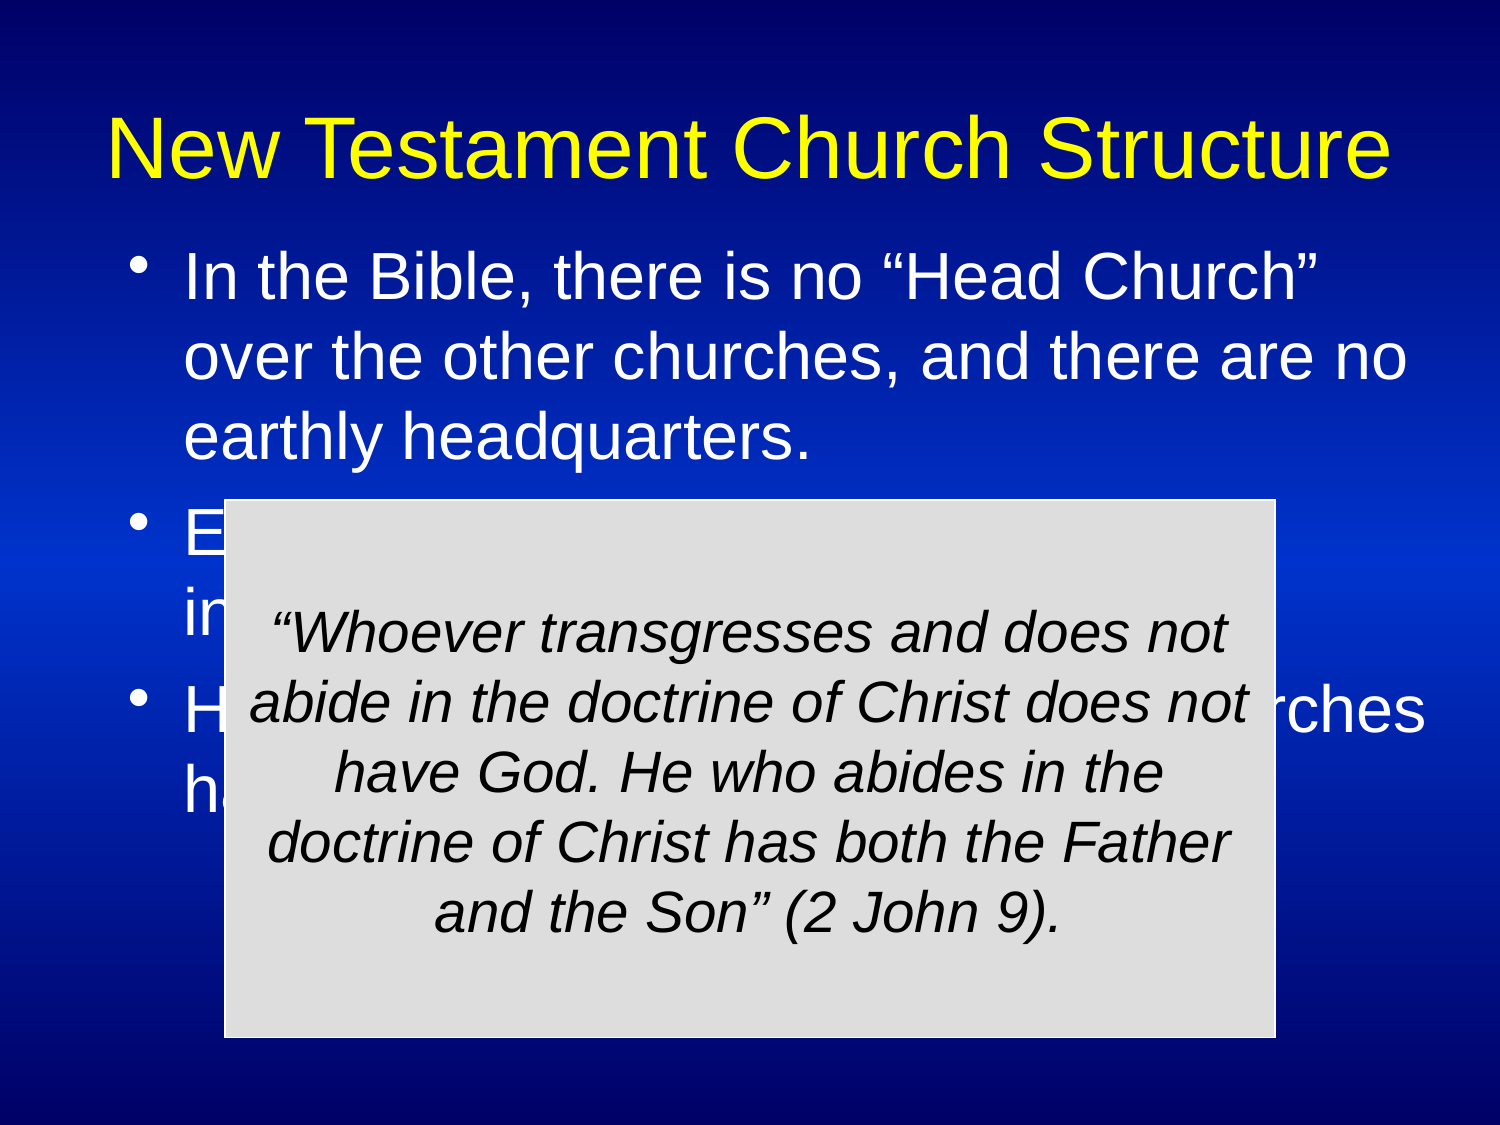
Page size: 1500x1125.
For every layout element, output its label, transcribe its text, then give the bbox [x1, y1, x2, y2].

text_box “Whoever transgresses and does not abide in the doctrine of Christ does not have God. He who abides in the doctrine of Christ has both the Father and the Son” (2 John 9). [224, 499, 1275, 1038]
title New Testament Church Structure [37, 50, 1463, 238]
list In the Bible, there is no “Head Church” over the other churches, and there are no earthly headquarters. Each local church is equal and independent. How can equal and independent churches have unity? [112, 224, 1463, 1050]
